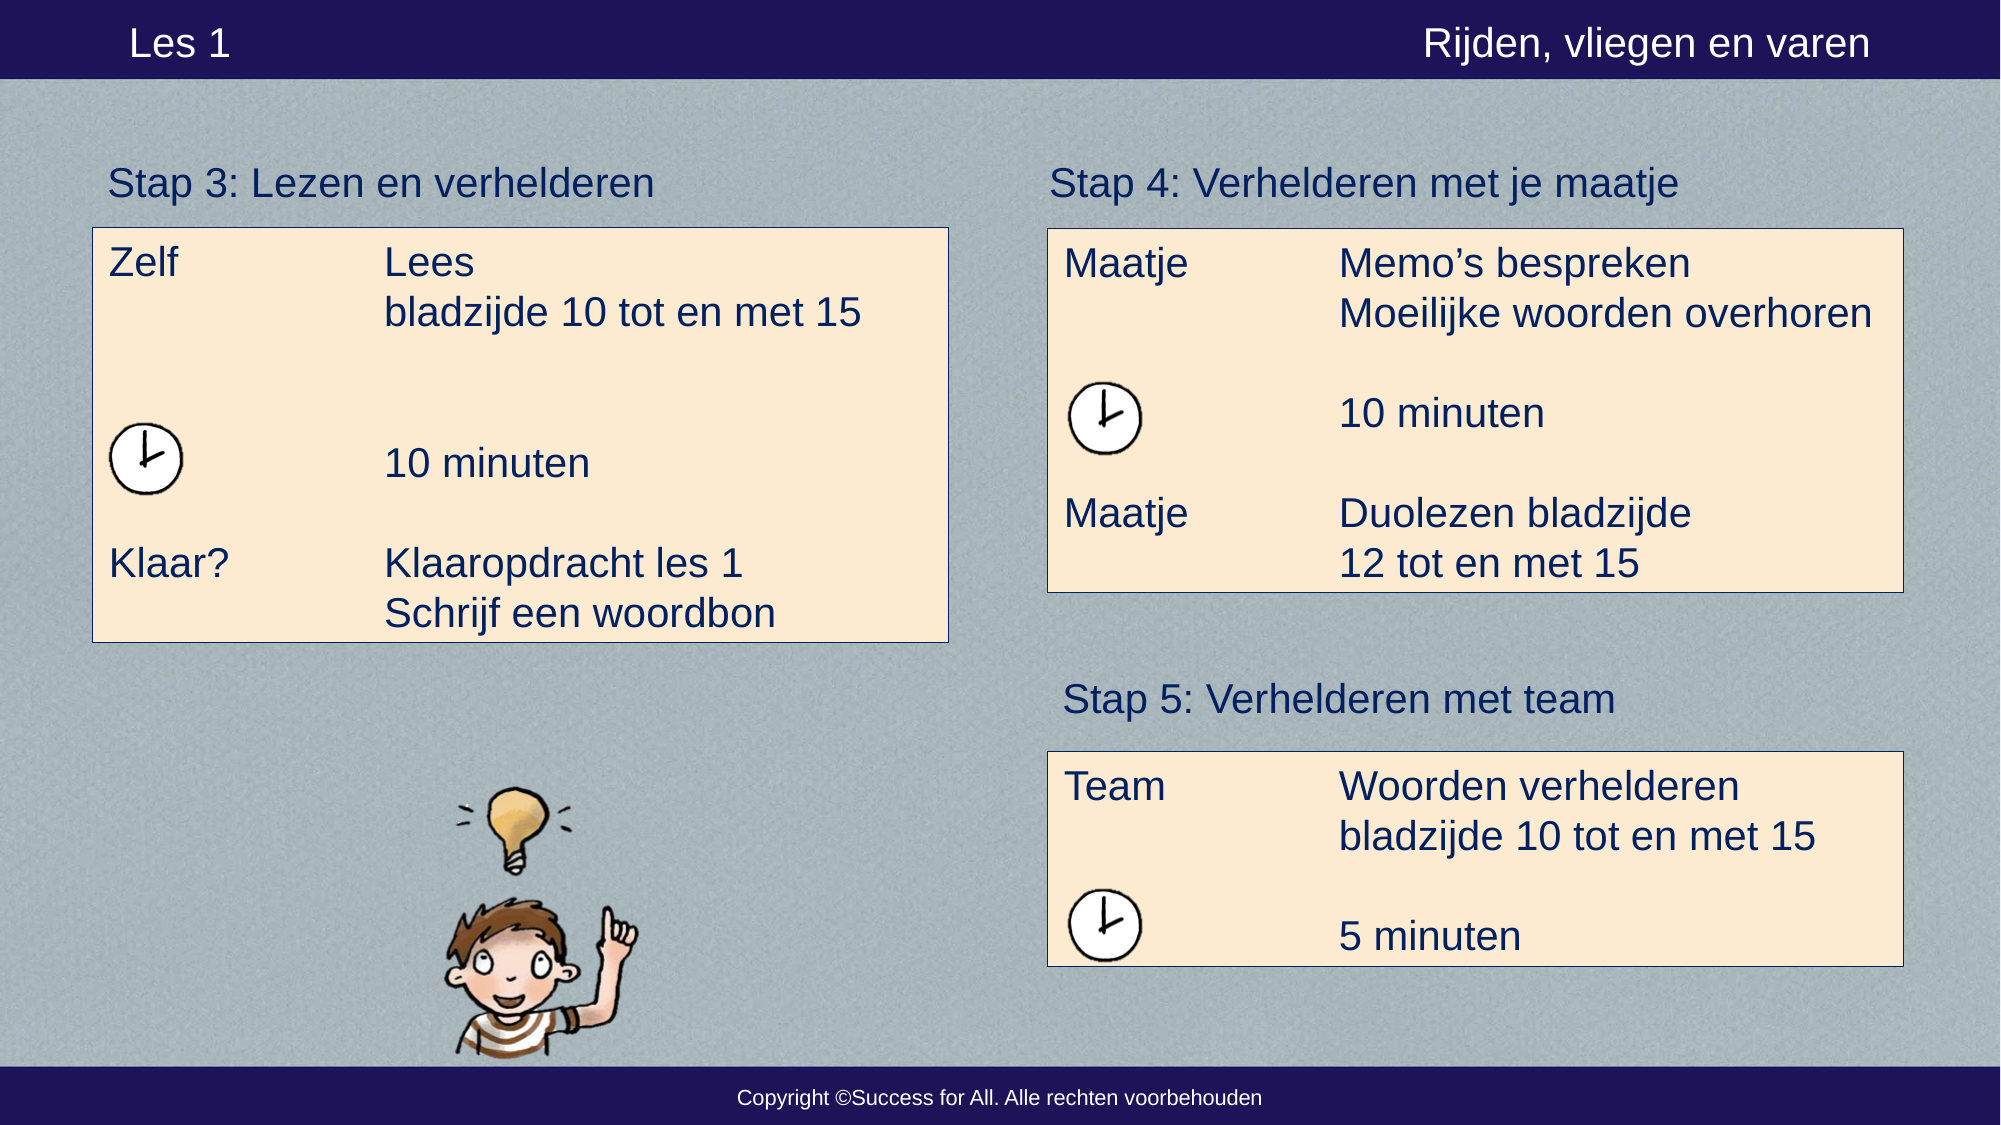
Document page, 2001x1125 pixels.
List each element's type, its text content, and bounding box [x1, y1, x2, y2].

text_box Stap 3: Lezen en verhelderen [92, 148, 885, 214]
text_box Team Woorden verhelderen bladzijde 10 tot en met 15 5 minuten [1047, 751, 1904, 967]
text_box Les 1 [114, 8, 354, 73]
text_box Stap 5: Verhelderen met team [1047, 664, 1886, 730]
text_box Maatje Memo’s bespreken Moeilijke woorden overhoren 10 minuten Maatje Duolezen bladzijde 12 tot en met 15 [1047, 228, 1904, 593]
picture [0, 0, 2001, 1125]
text_box Zelf Lees bladzijde 10 tot en met 15 10 minuten Klaar? Klaaropdracht les 1 Schrijf een woordbon [92, 227, 949, 643]
text_box Rijden, vliegen en varen [999, 8, 1886, 73]
text_box Stap 4: Verhelderen met je maatje [999, 148, 1886, 214]
text_box Copyright ©Success for All. Alle rechten voorbehouden [0, 1076, 2000, 1125]
